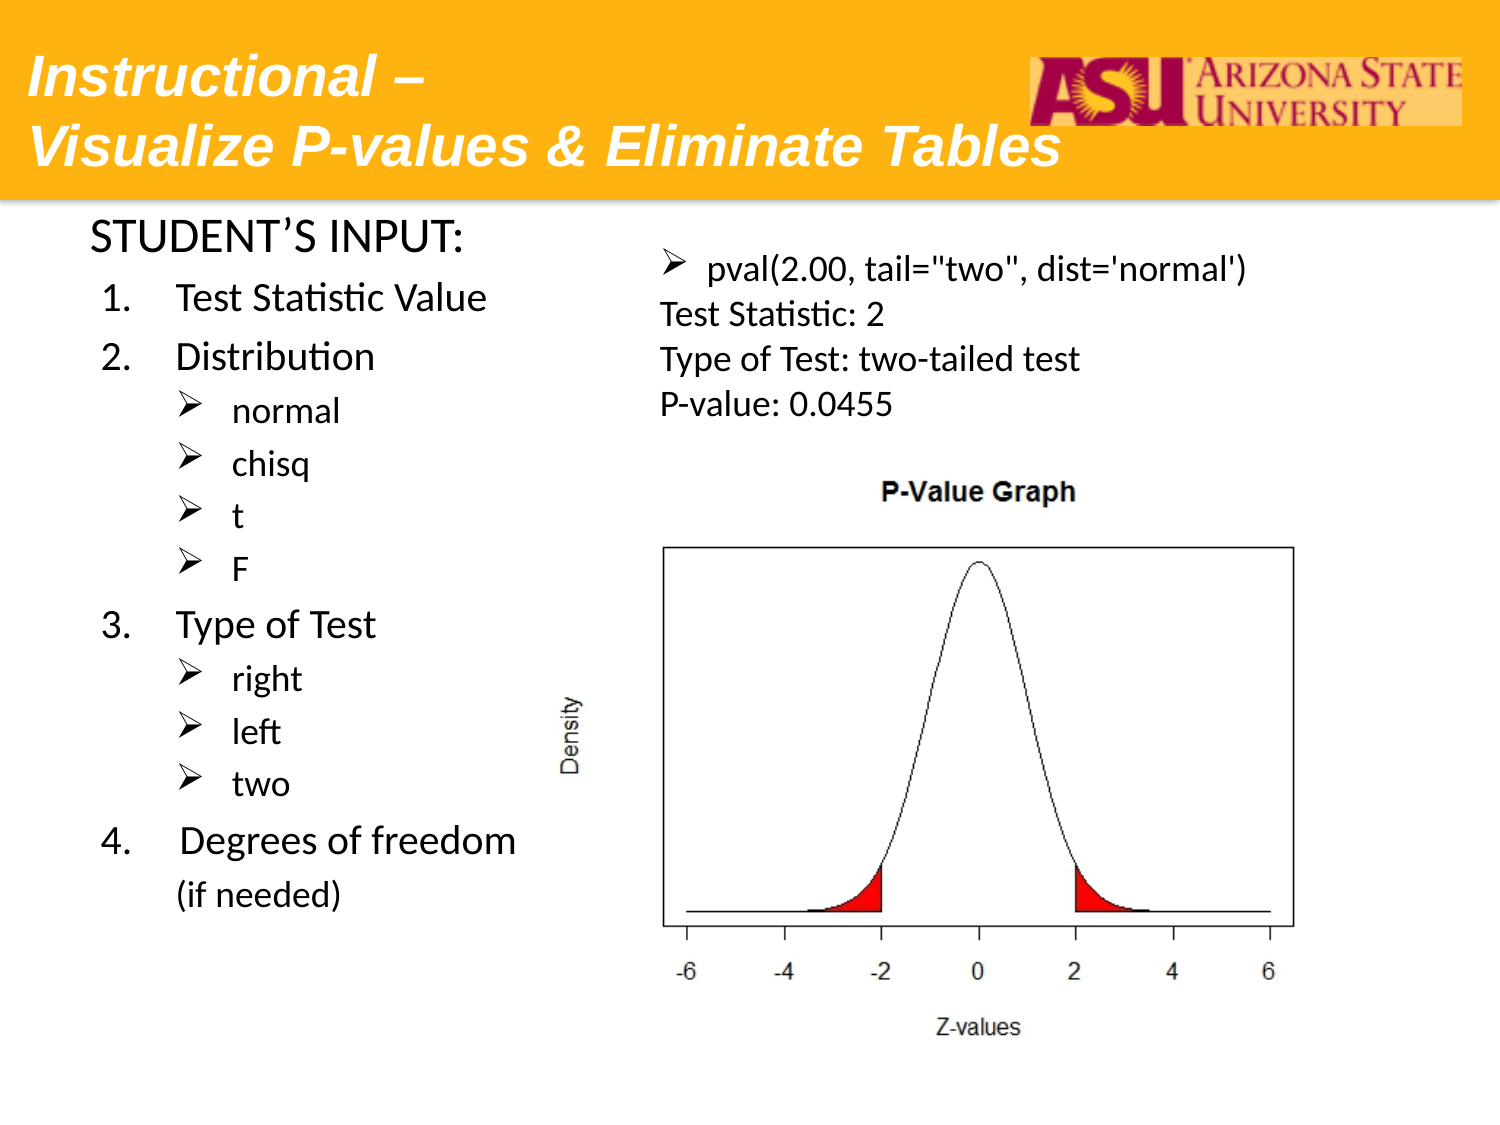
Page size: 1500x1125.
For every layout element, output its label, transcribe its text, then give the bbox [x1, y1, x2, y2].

list Test Statistic Value Distribution normal chisq t F Type of Test right left two 4. Degrees of freedom (if needed) [85, 262, 623, 1065]
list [549, 433, 1354, 1070]
text_box STUDENT’S INPUT: [75, 210, 575, 271]
text_box pval(2.00, tail="two", dist='normal') Test Statistic: 2 Type of Test: two-tailed test P-value: 0.0455 [645, 237, 1455, 432]
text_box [0, 0, 1500, 201]
picture [1030, 57, 1462, 126]
